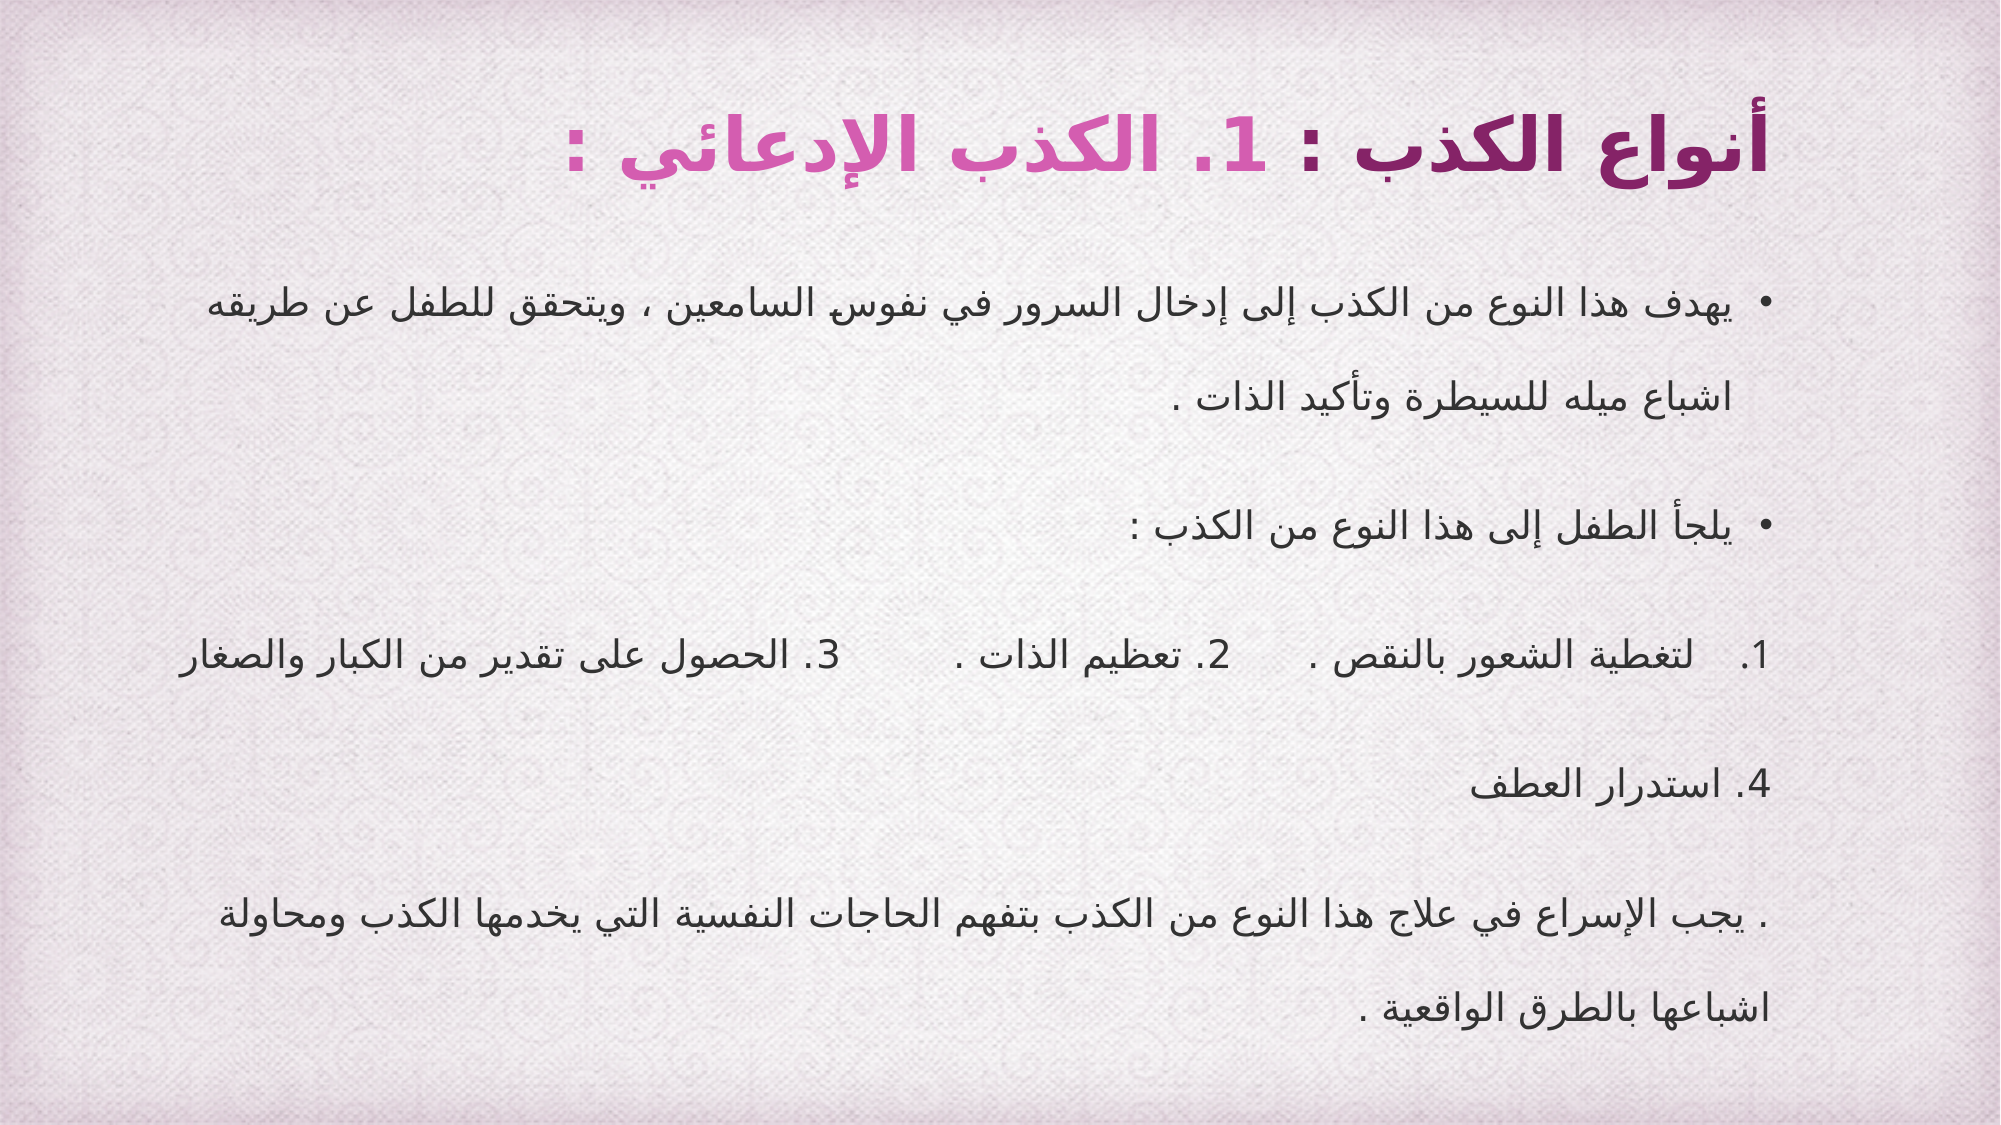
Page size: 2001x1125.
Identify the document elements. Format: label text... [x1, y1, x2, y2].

picture [0, 0, 2001, 1125]
list يهدف هذا النوع من الكذب إلى إدخال السرور في نفوس السامعين ، ويتحقق للطفل عن طريقه اشباع ميله للسيطرة وتأكيد الذات . يلجأ الطفل إلى هذا النوع من الكذب : لتغطية الشعور بالنقص . 2. تعظيم الذات . 3. الحصول على تقدير من الكبار والصغار 4. استدرار العطف . يجب الإسراع في علاج هذا النوع من الكذب بتفهم الحاجات النفسية التي يخدمها الكذب ومحاولة اشباعها بالطرق الواقعية . [156, 222, 1788, 1069]
title أنواع الكذب : 1. الكذب الإدعائي : [212, 59, 1788, 196]
